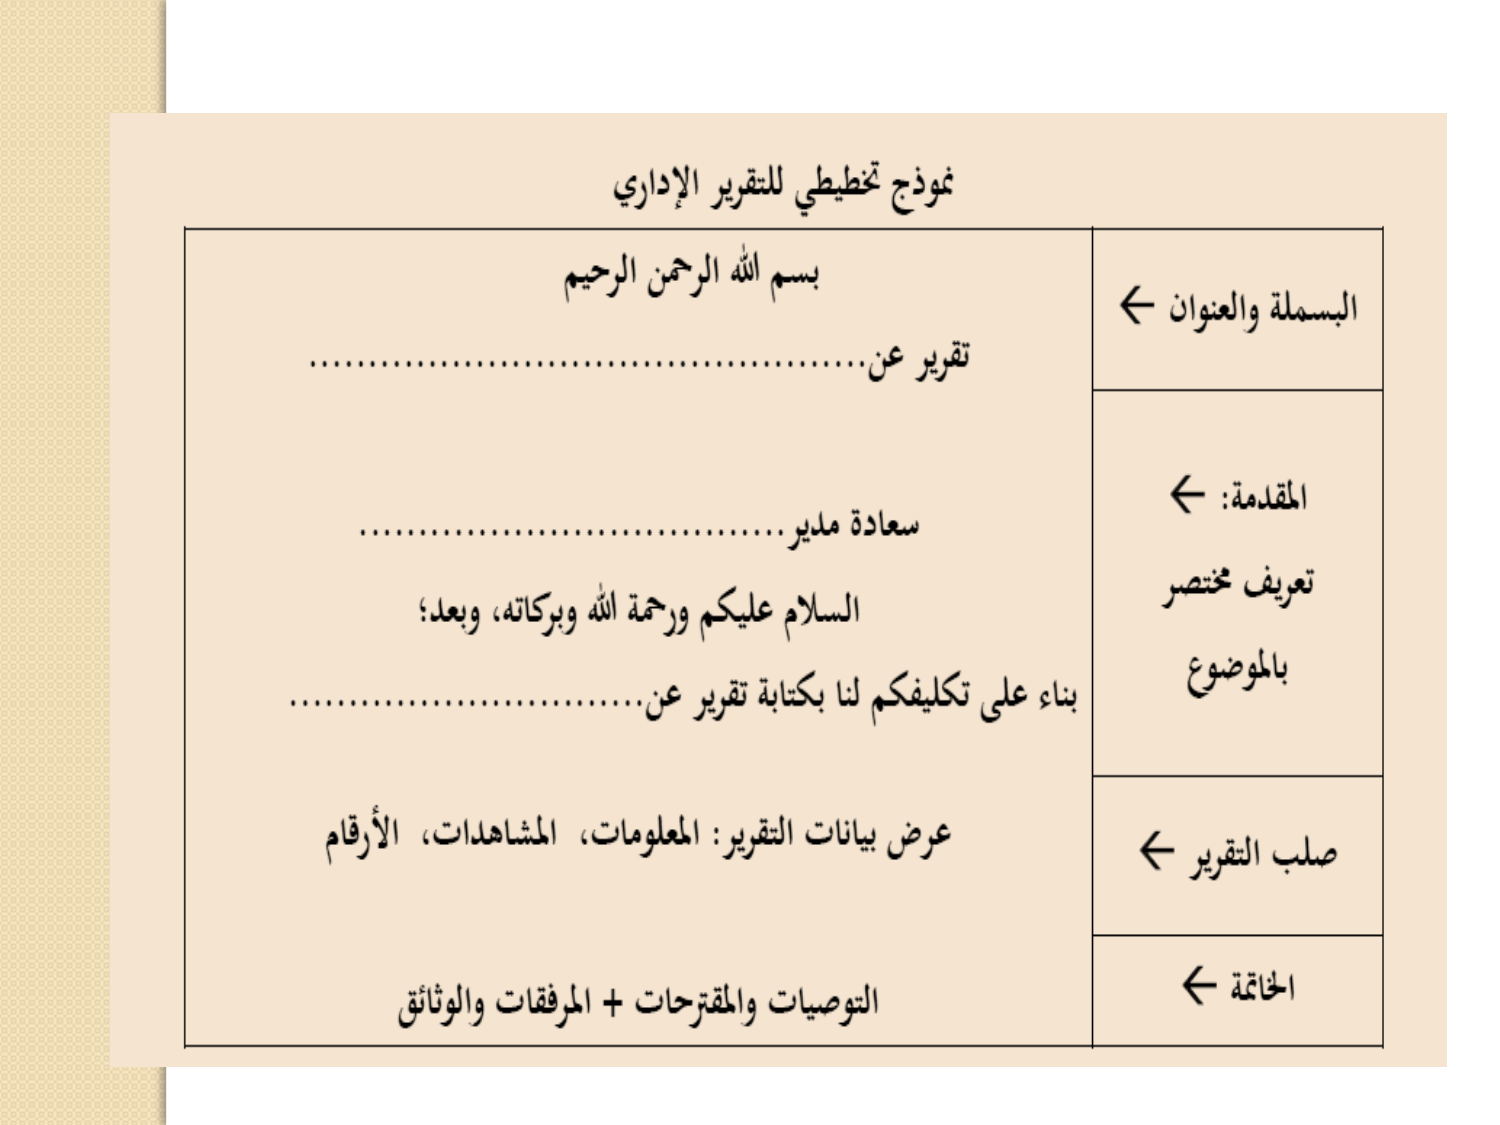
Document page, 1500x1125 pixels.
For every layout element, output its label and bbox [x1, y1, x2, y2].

picture [109, 113, 1448, 1067]
